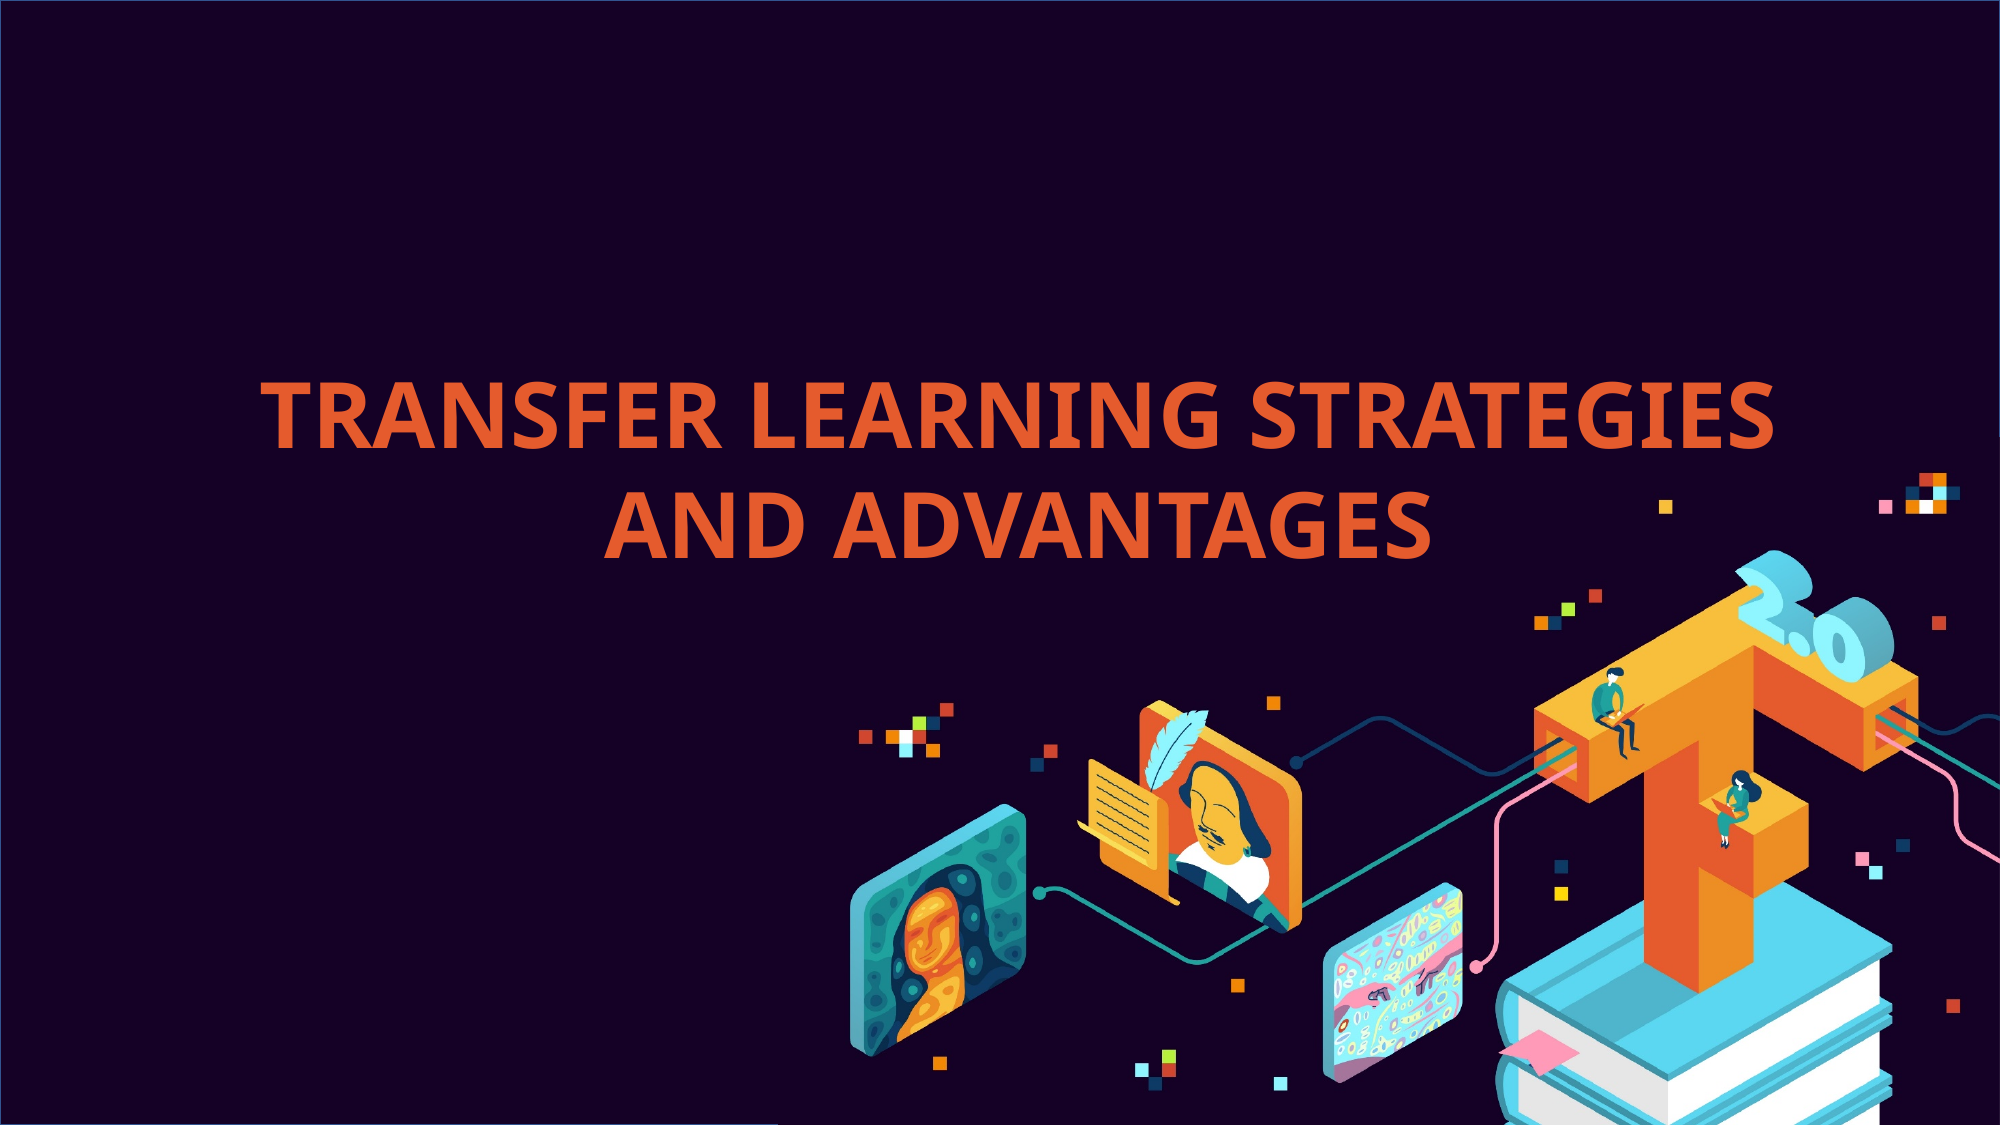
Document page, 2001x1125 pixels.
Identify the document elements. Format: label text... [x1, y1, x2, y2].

text_box [0, 0, 2000, 1125]
picture [777, 437, 2000, 1125]
text_box TRANSFER LEARNING STRATEGIES AND ADVANTAGES [213, 349, 1826, 585]
